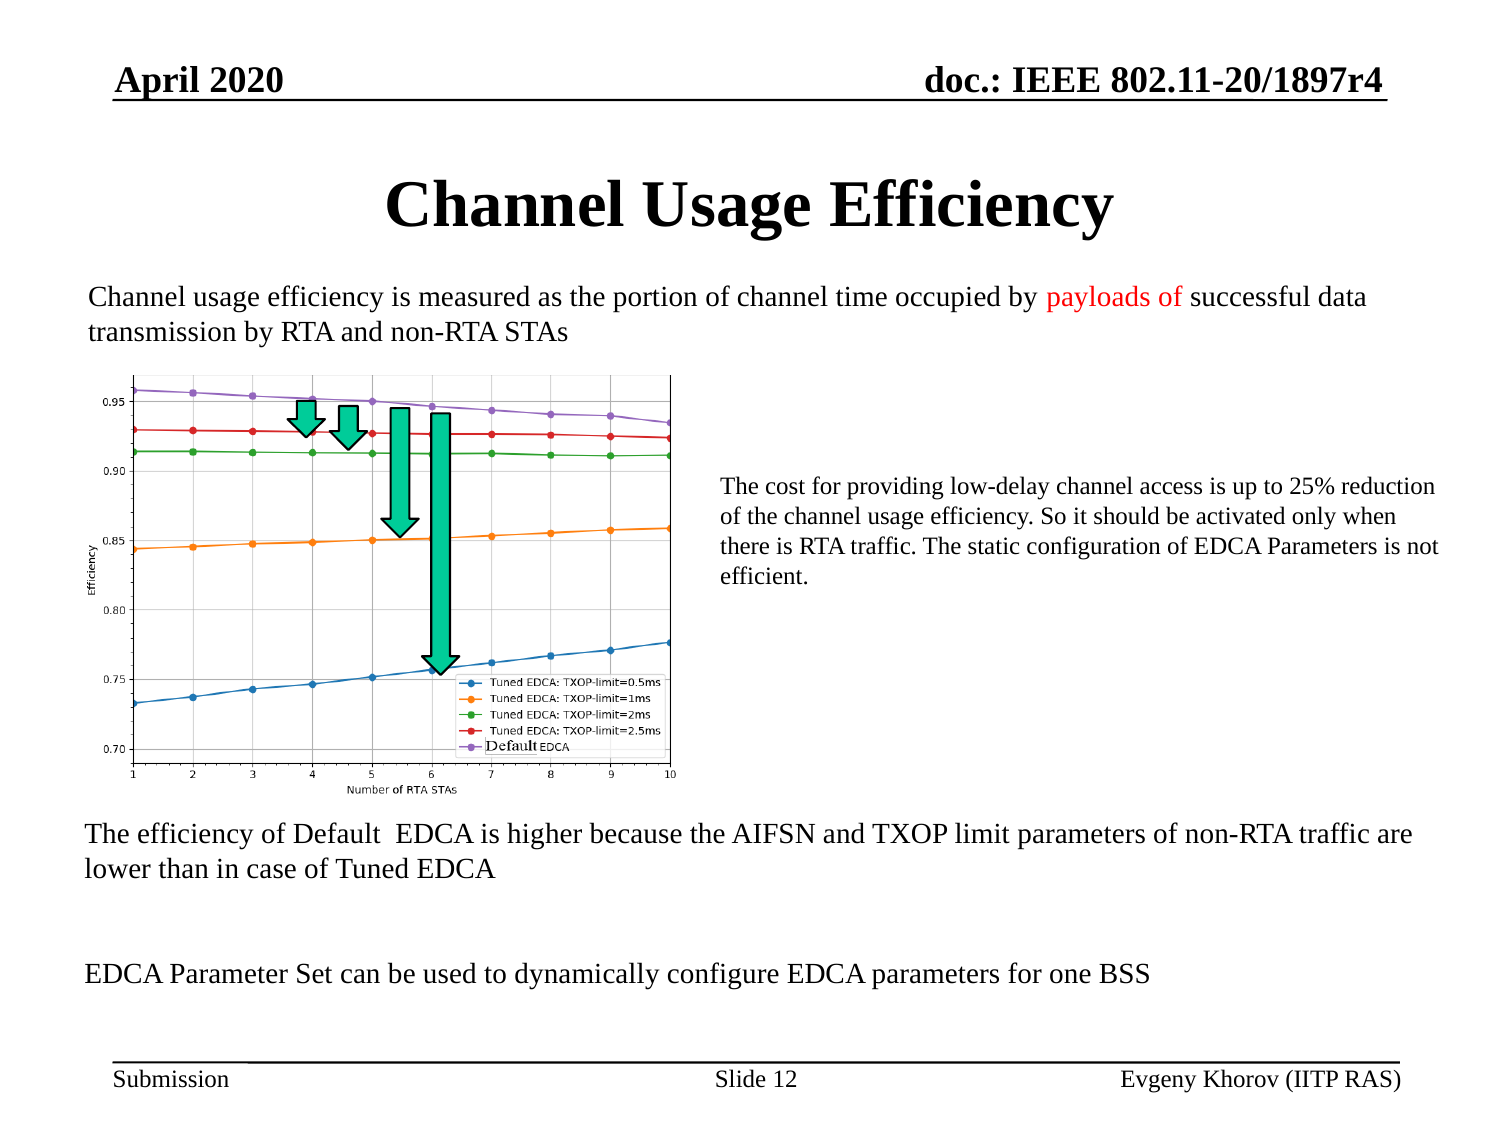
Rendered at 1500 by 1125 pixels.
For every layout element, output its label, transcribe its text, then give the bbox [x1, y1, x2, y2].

text_box The efficiency of Default EDCA is higher because the AIFSN and TXOP limit parameters of non-RTA traffic are lower than in case of Tuned EDCA EDCA Parameter Set can be used to dynamically configure EDCA parameters for one BSS [69, 806, 1487, 997]
text_box Channel usage efficiency is measured as the portion of channel time occupied by payloads of successful data transmission by RTA and non-RTA STAs [73, 269, 1448, 355]
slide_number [114, 54, 286, 101]
footer Evgeny Khorov (IITP RAS) [949, 1061, 1402, 1093]
title Channel Usage Efficiency [74, 112, 1426, 269]
text_box The cost for providing low-delay channel access is up to 25% reduction of the channel usage efficiency. So it should be activated only when there is RTA traffic. The static configuration of EDCA Parameters is not efficient. [705, 462, 1456, 597]
slide_number 12 [712, 1061, 800, 1093]
picture [74, 375, 688, 808]
